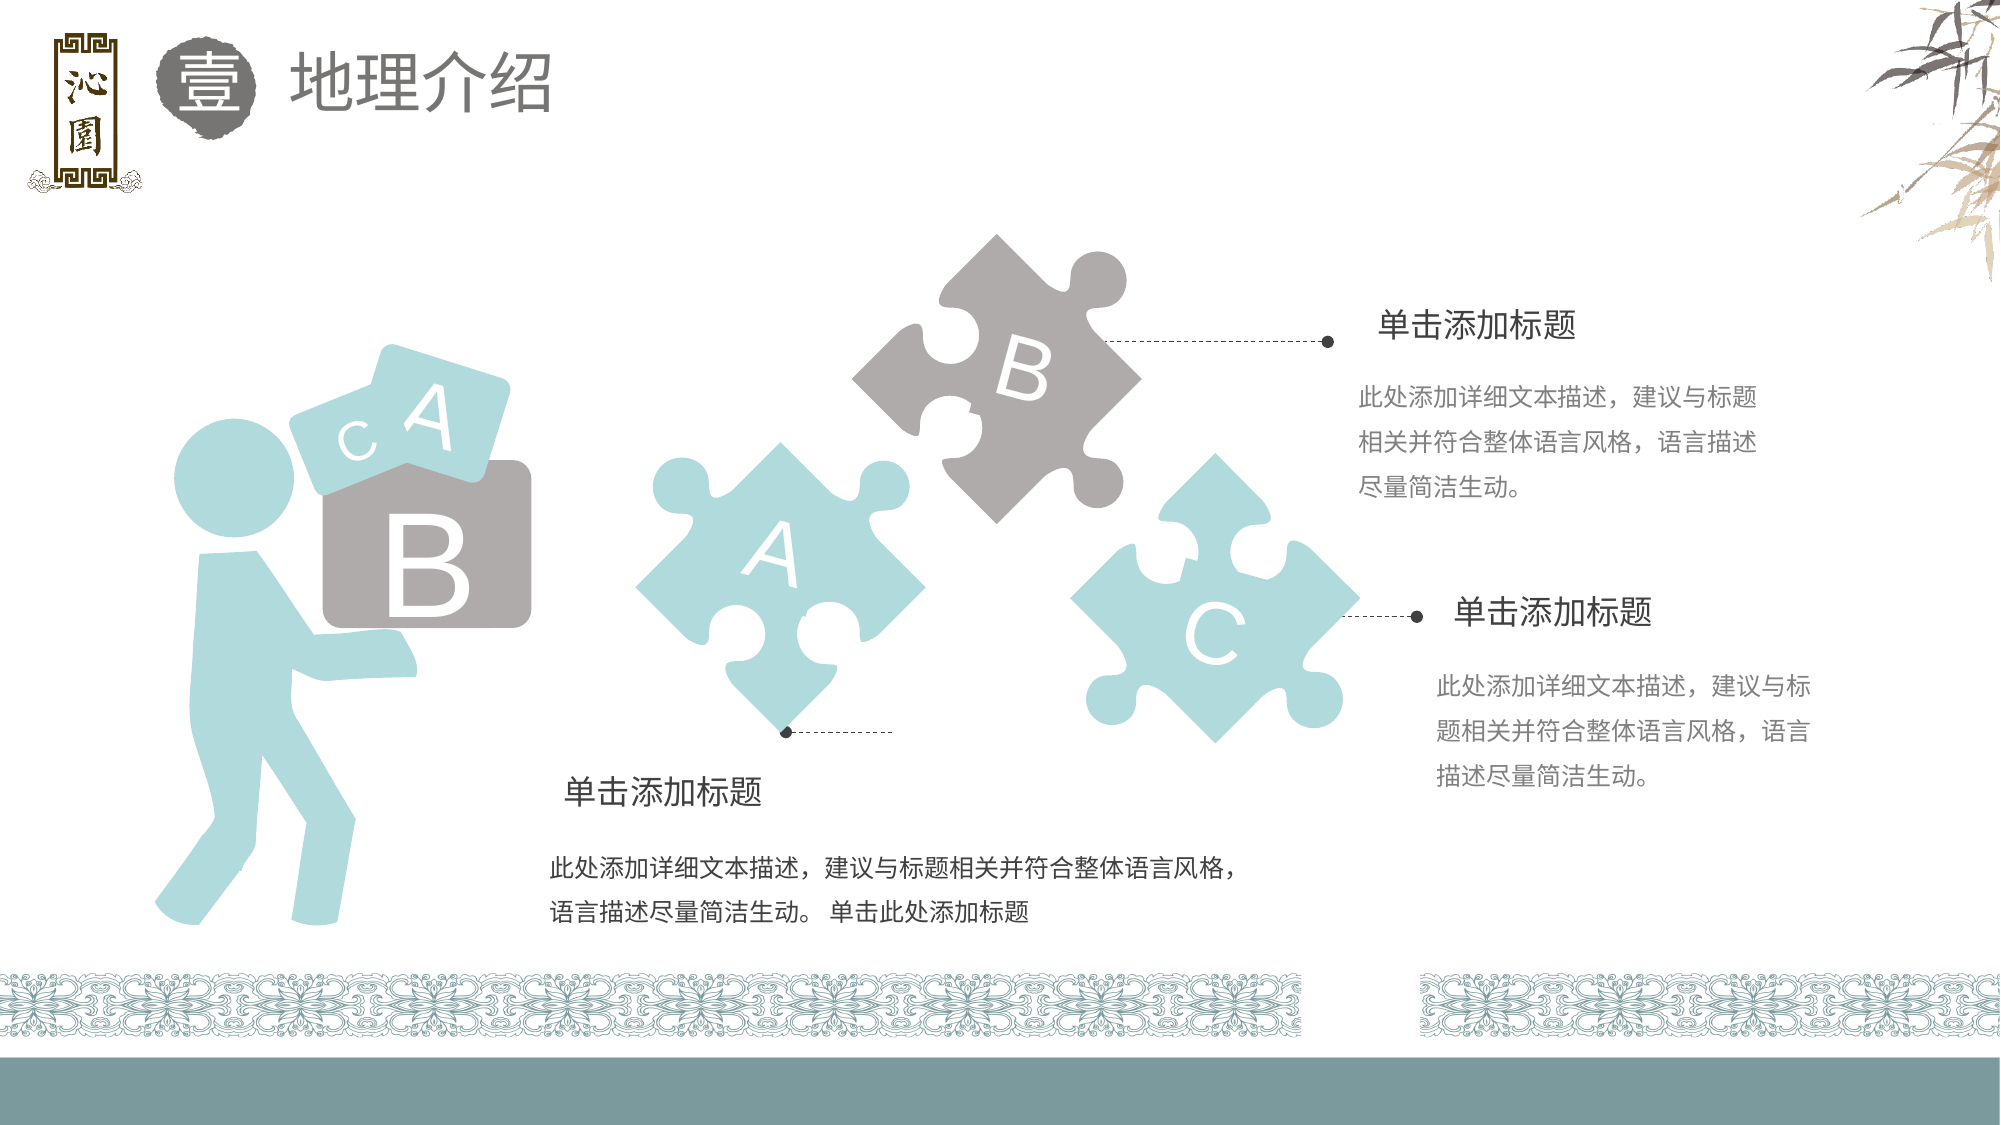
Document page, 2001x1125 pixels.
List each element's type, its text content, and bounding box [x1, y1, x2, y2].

text_box [779, 726, 798, 739]
text_box [1316, 335, 1334, 349]
text_box 此处添加详细文本描述，建议与标题相关并符合整体语言风格，语言描述尽量简洁生动。 [1426, 646, 1842, 801]
text_box [1405, 610, 1424, 623]
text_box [644, 403, 917, 677]
text_box 单击添加标题 [553, 761, 867, 822]
picture [1860, 0, 2000, 282]
picture [0, 973, 2000, 1125]
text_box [907, 242, 1181, 516]
text_box 此处添加详细文本描述，建议与标题相关并符合整体语言风格，语言描述尽量简洁生动。 [1348, 356, 1784, 512]
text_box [154, 349, 532, 926]
picture [27, 33, 143, 206]
text_box 单击添加标题 [1443, 581, 1756, 642]
text_box 此处添加详细文本描述，建议与标题相关并符合整体语言风格，语言描述尽量简洁生动。 单击此处添加标题 [539, 827, 1238, 937]
text_box 单击添加标题 [1367, 294, 1726, 354]
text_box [154, 33, 736, 143]
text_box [1078, 509, 1352, 783]
